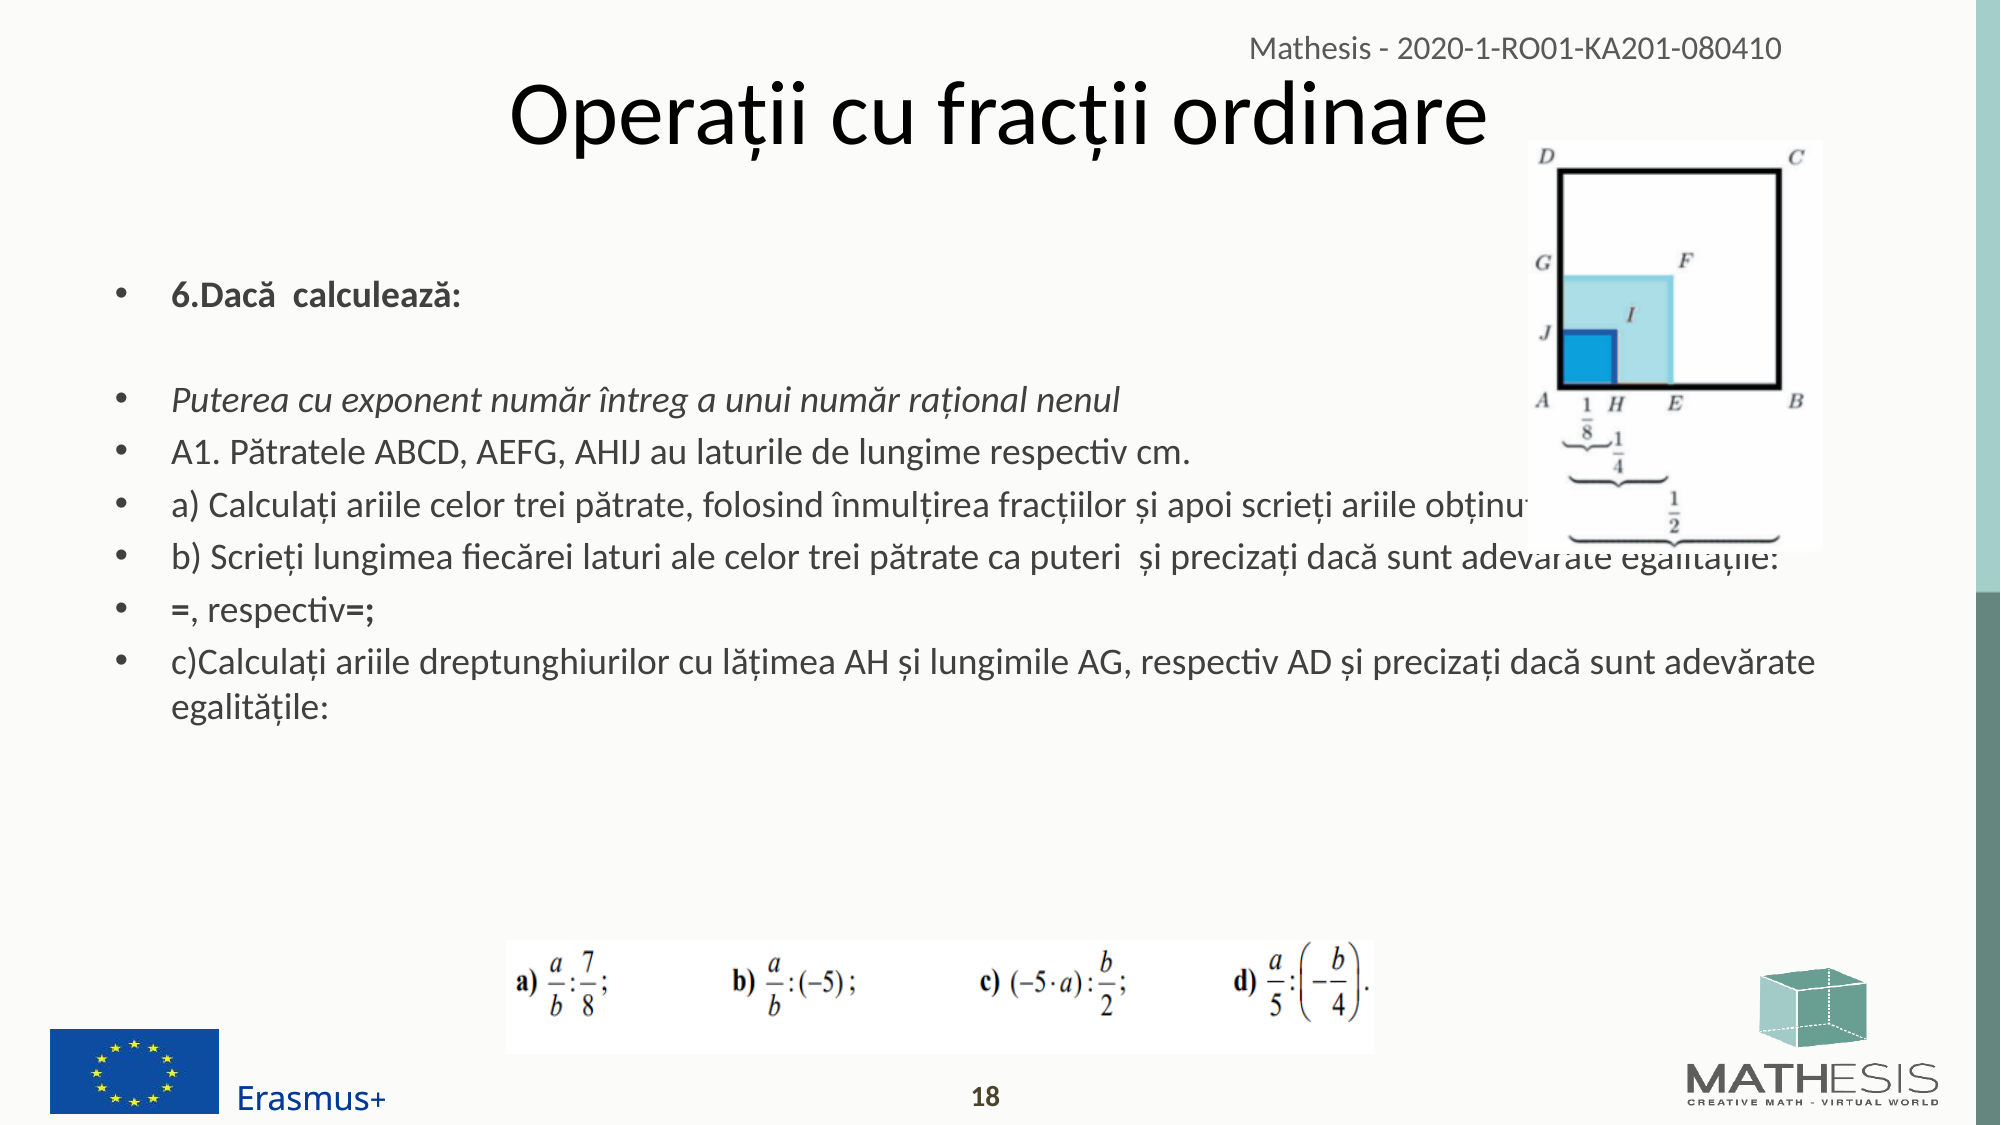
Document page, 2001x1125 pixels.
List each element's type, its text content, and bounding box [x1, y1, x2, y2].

picture [50, 1029, 219, 1114]
picture [506, 940, 1375, 1055]
picture [1527, 139, 1824, 554]
title Operații cu fracții ordinare [99, 45, 1900, 233]
